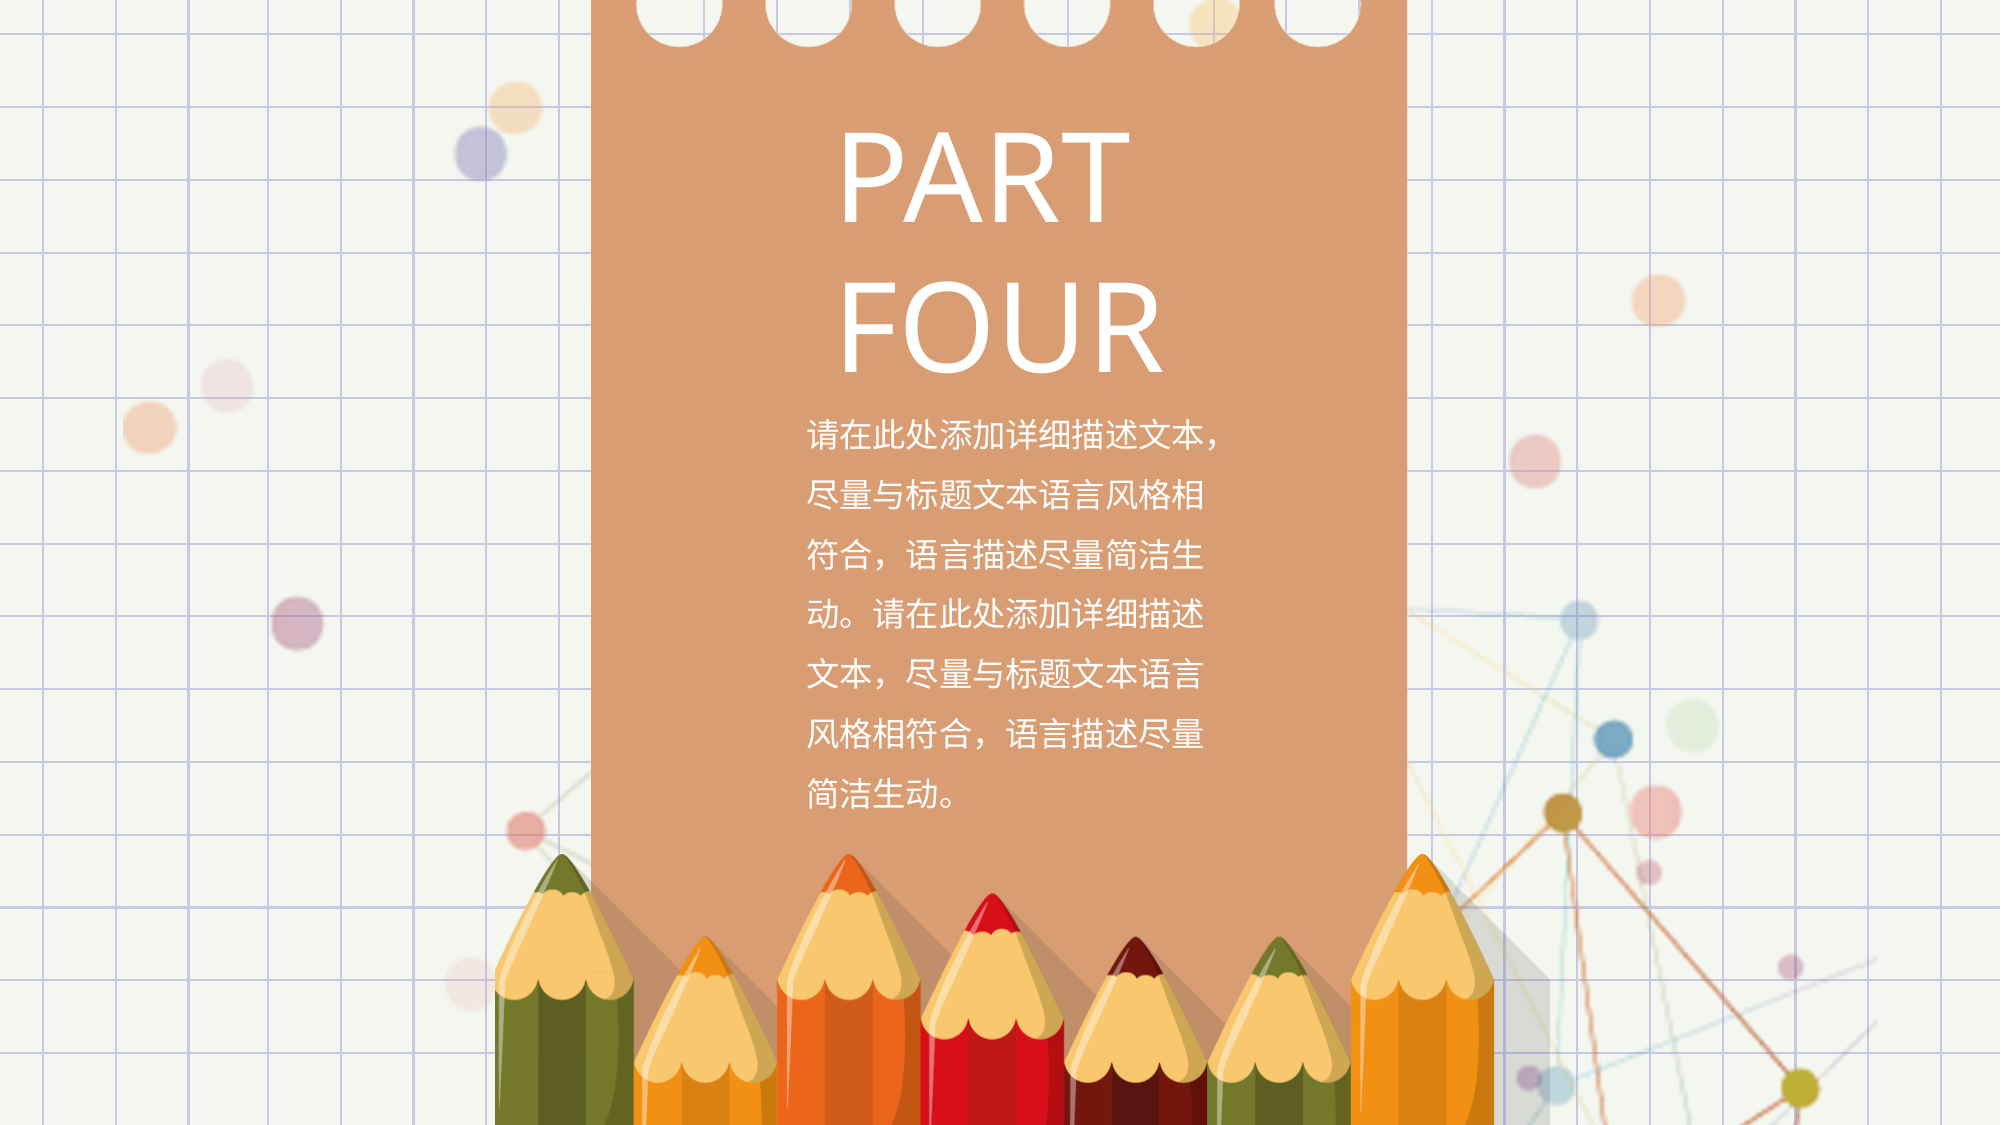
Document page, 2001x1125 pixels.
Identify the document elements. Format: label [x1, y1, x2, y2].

picture [123, 0, 1877, 1125]
